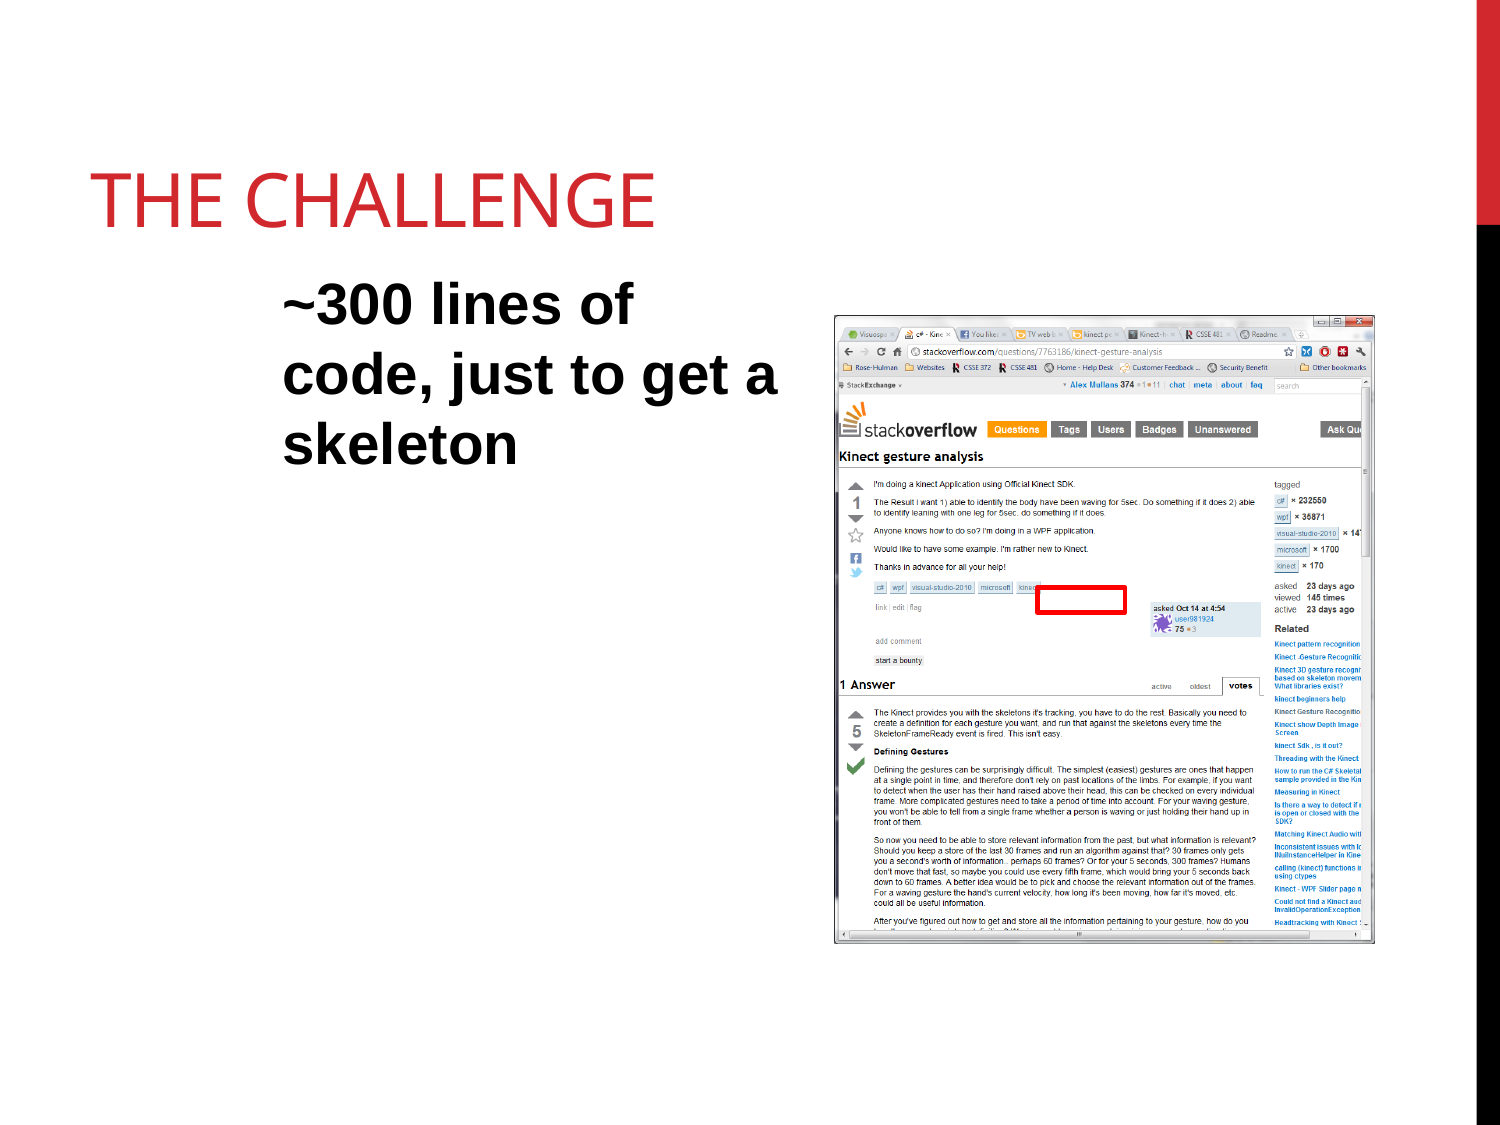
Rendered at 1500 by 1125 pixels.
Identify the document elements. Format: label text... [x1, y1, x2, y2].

title The challenge [75, 25, 1025, 250]
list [834, 314, 1376, 944]
list ~300 lines of code, just to get a skeleton [267, 258, 808, 1001]
